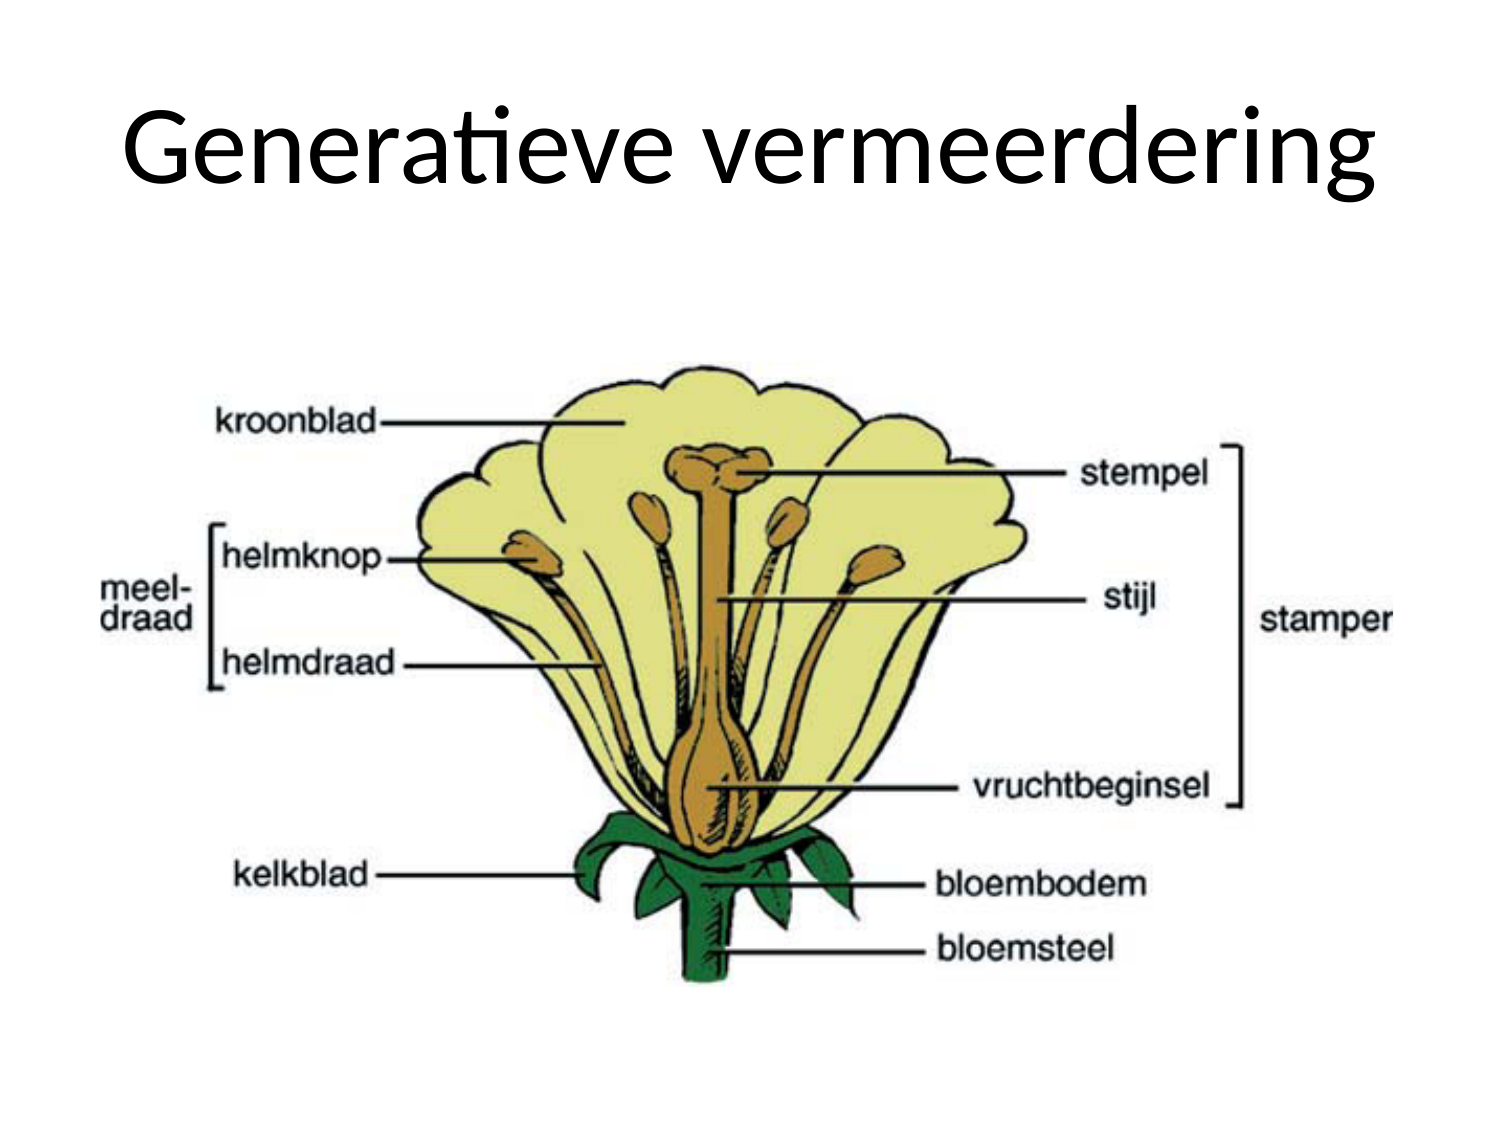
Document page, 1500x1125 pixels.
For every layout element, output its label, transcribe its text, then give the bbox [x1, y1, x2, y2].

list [100, 361, 1394, 987]
title Generatieve vermeerdering [75, 45, 1425, 233]
